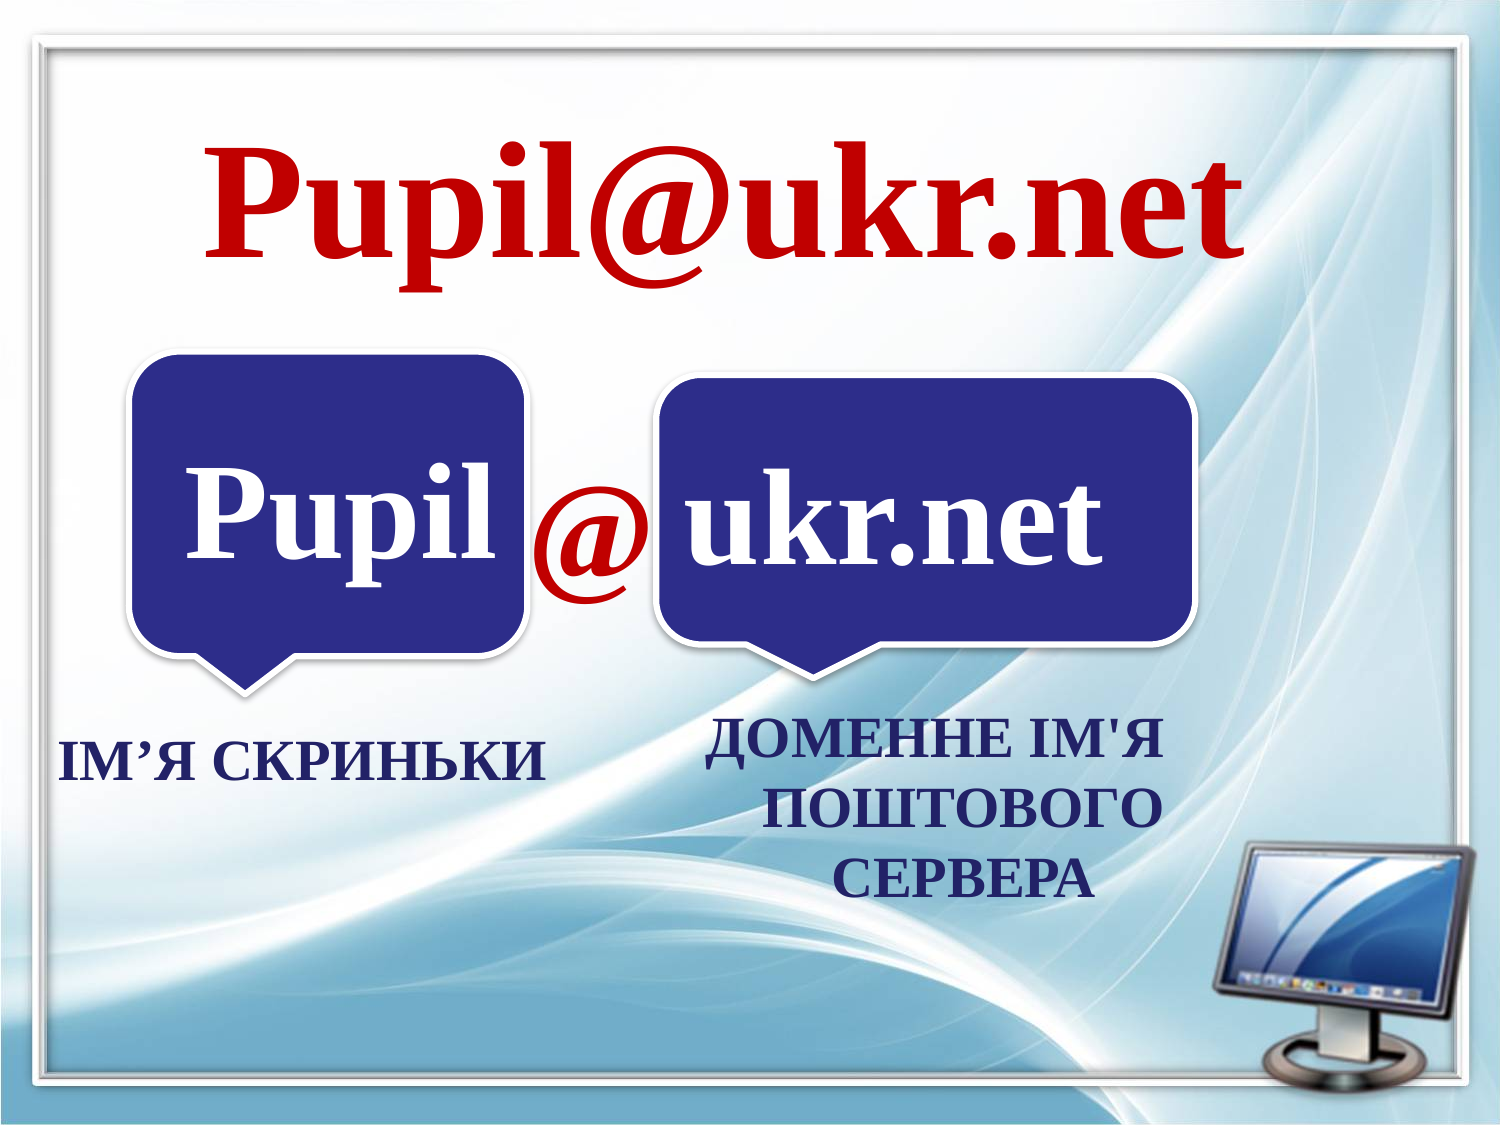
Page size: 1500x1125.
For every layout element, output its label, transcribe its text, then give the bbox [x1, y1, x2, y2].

text_box ukr.net [652, 371, 1199, 681]
text_box Pupil [125, 348, 531, 698]
text_box ДОМЕННЕ ІМ'Я ПОШТОВОГО СЕРВЕРА [632, 691, 1238, 914]
list ІМ’Я СКРИНЬКИ [0, 714, 605, 833]
text_box @ [503, 433, 680, 551]
title Pupil@ukr.net [70, 105, 1421, 387]
picture [0, 0, 1500, 1125]
